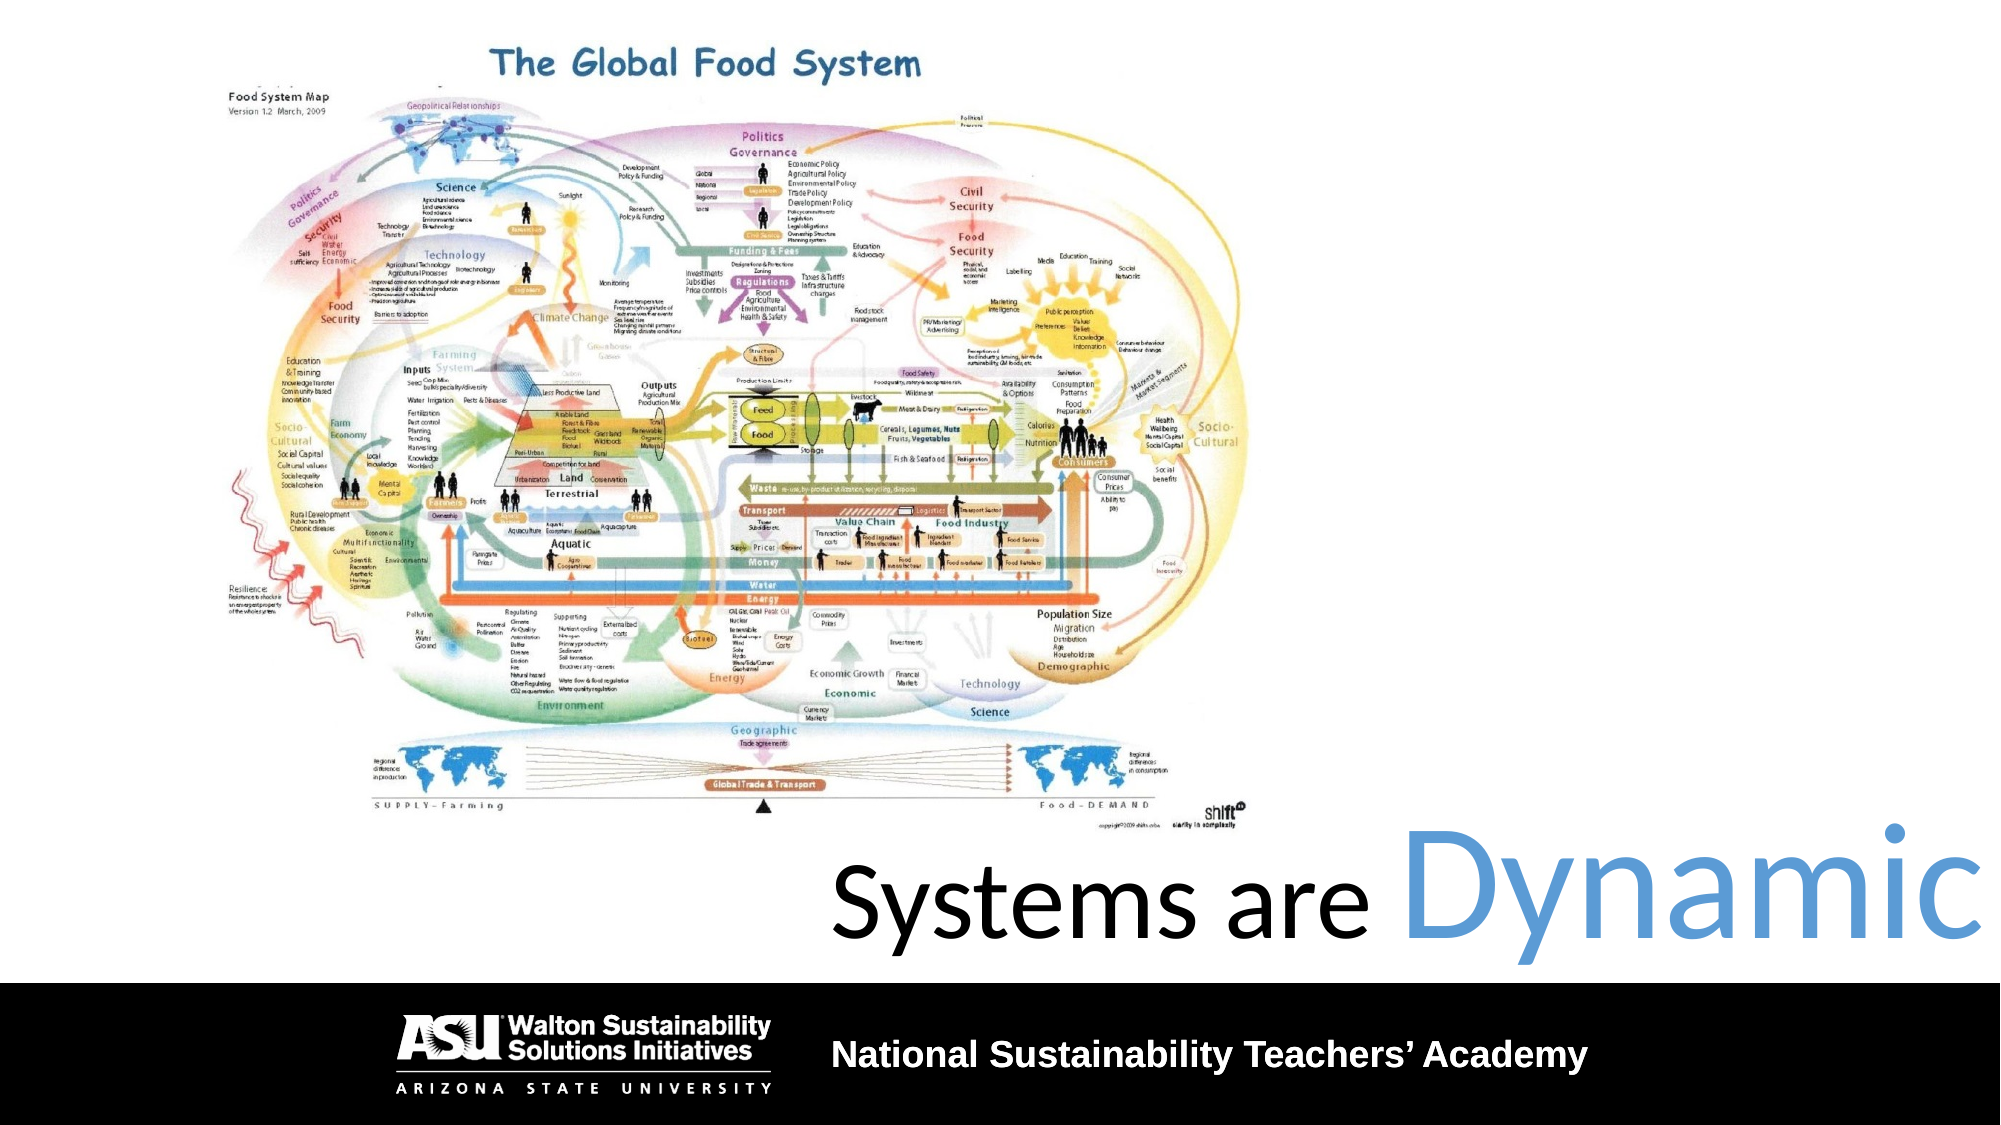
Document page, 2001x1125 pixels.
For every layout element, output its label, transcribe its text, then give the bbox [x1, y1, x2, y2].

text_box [396, 1014, 1604, 1094]
text_box Systems are Dynamic [435, 764, 2000, 979]
picture [198, 40, 1261, 836]
